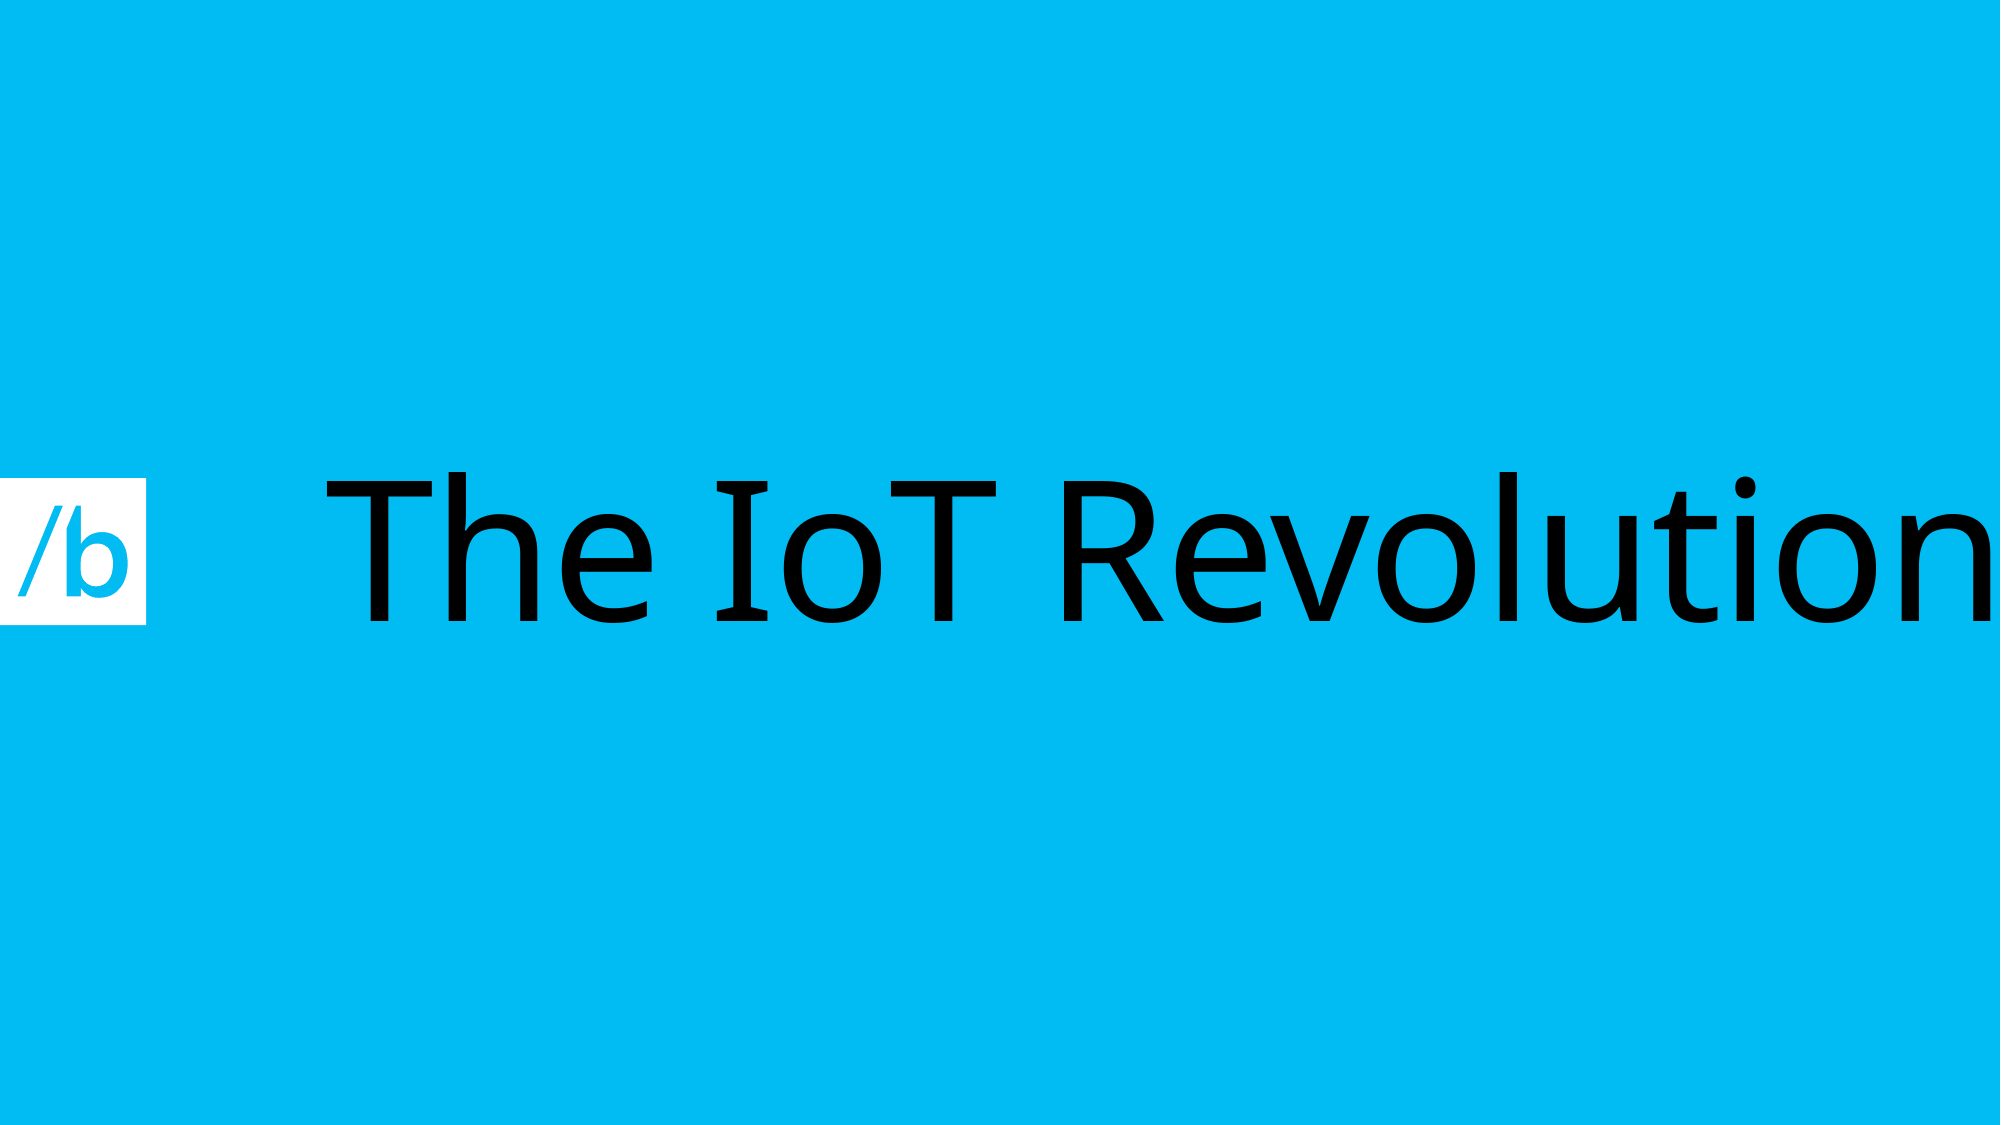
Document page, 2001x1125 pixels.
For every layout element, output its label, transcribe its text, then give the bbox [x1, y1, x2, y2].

title The IoT Revolution [301, 437, 2000, 732]
